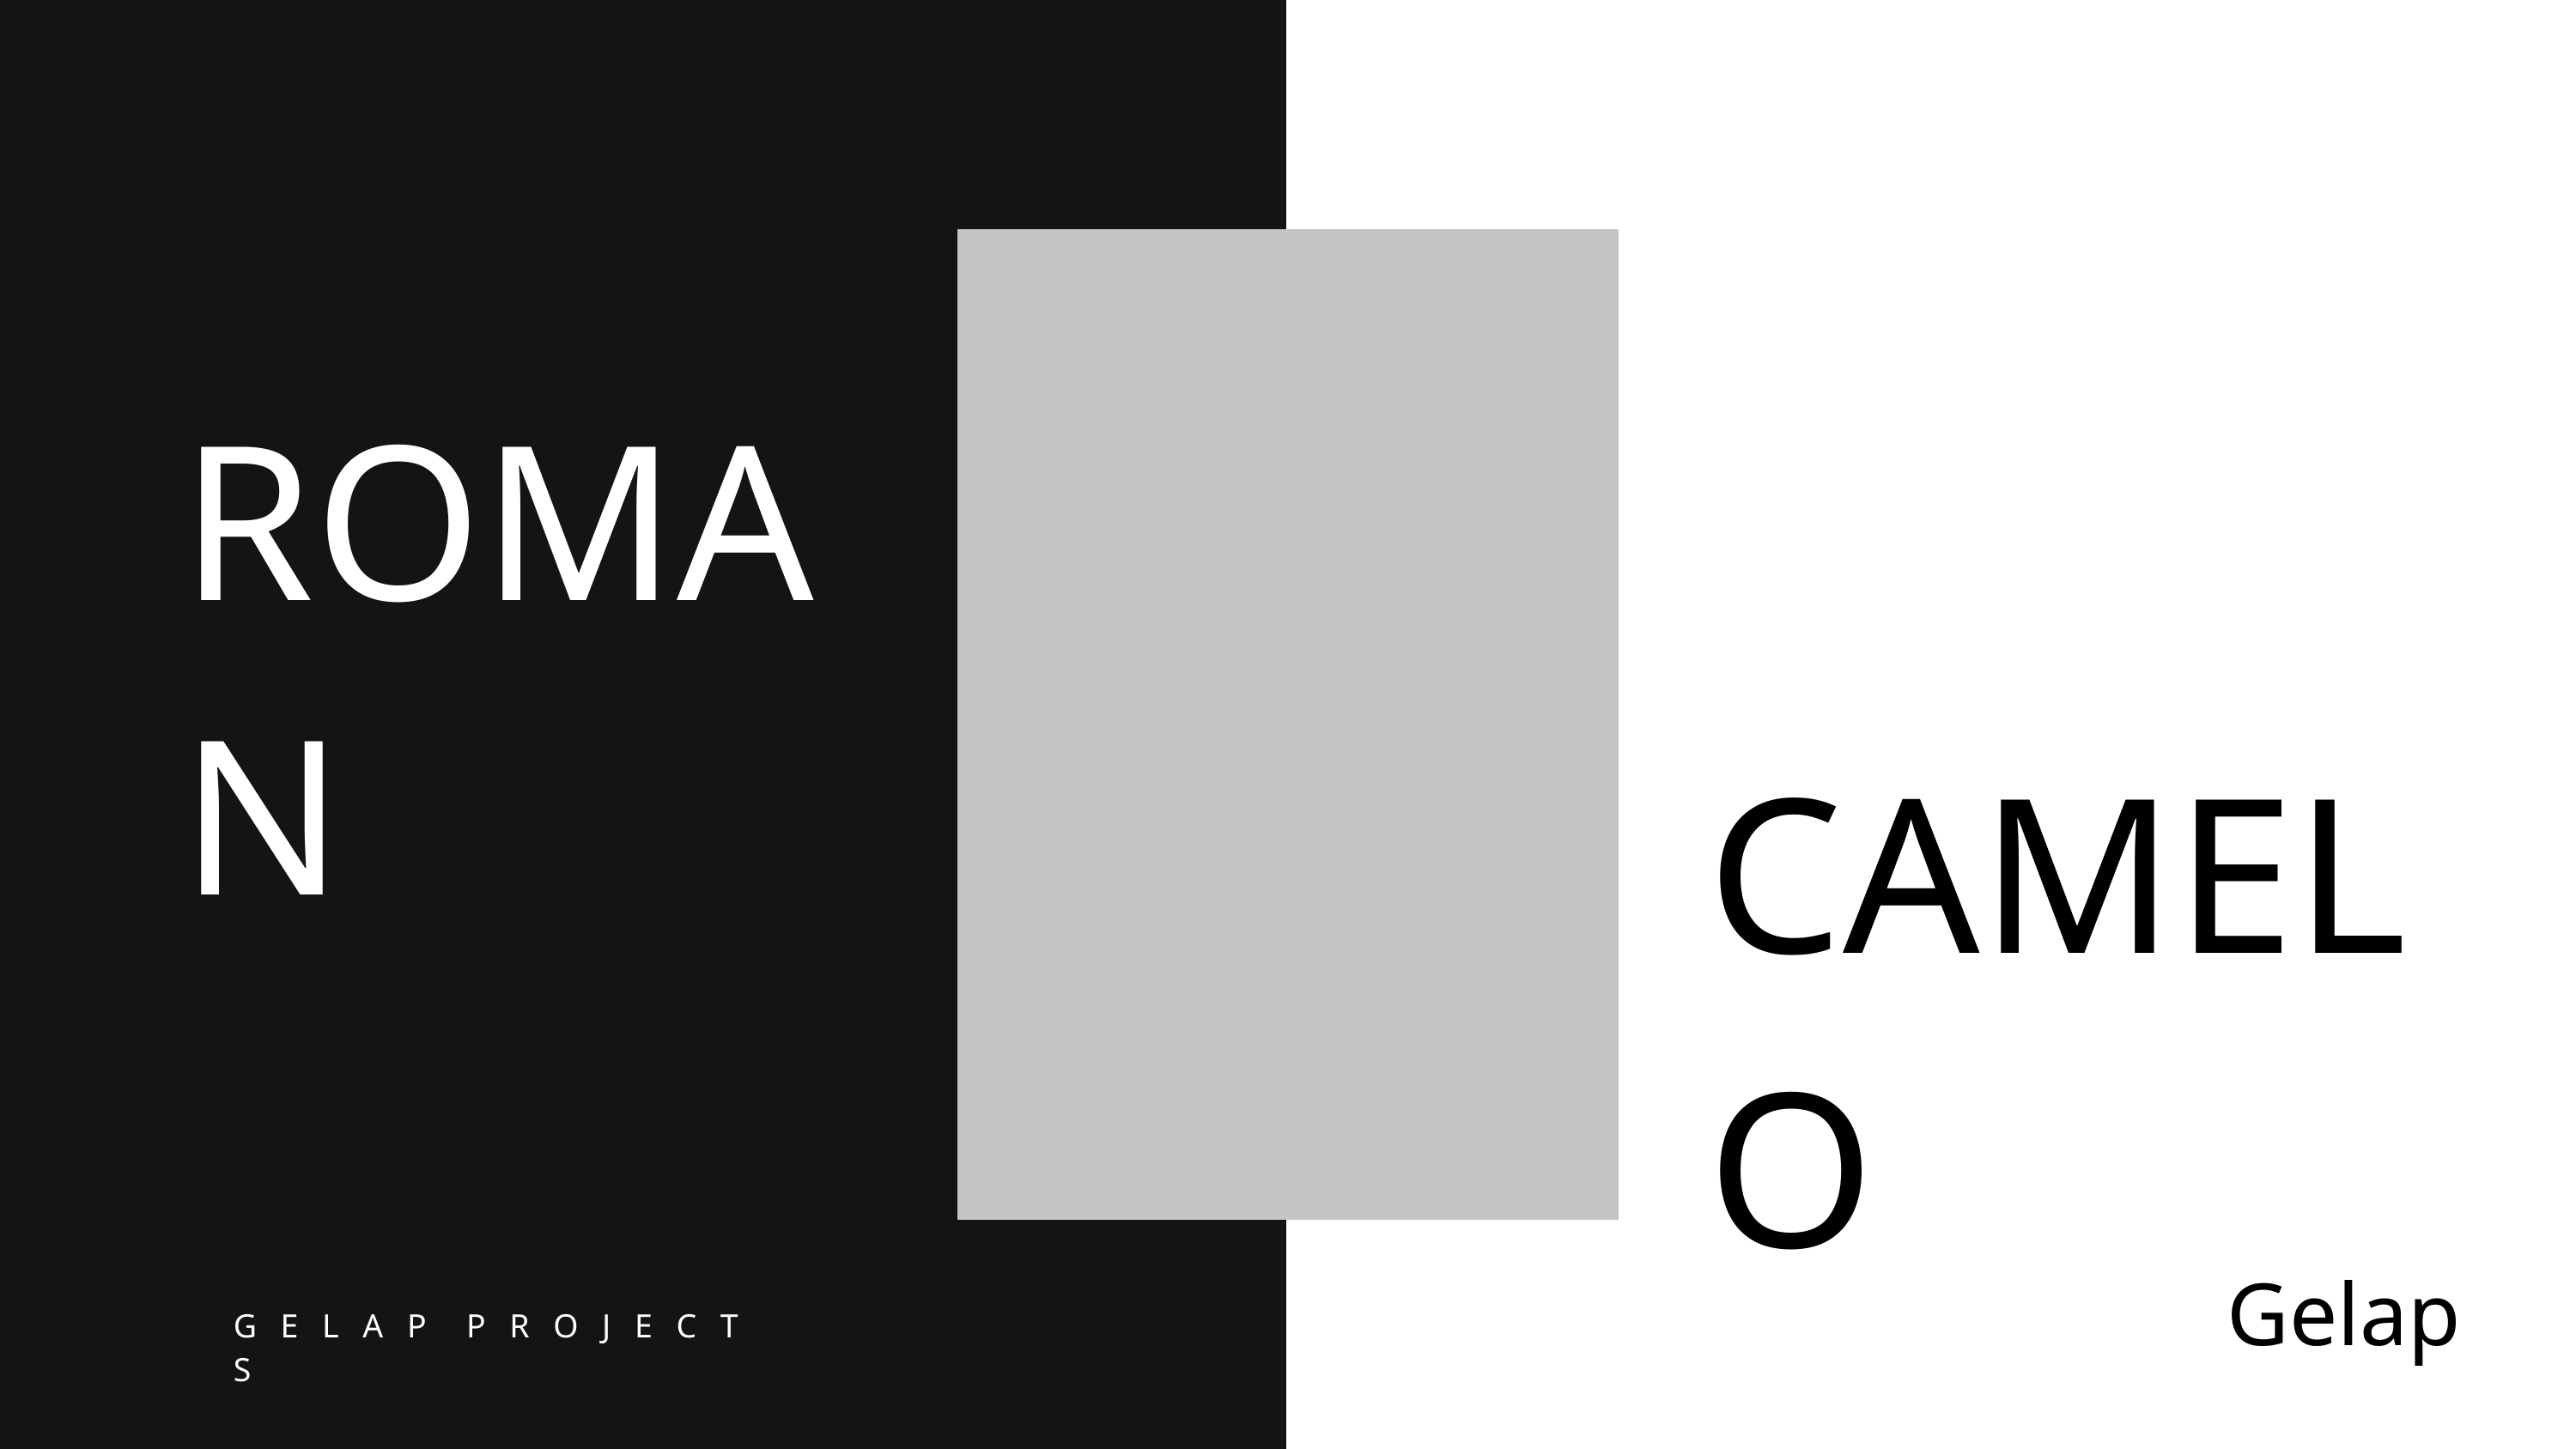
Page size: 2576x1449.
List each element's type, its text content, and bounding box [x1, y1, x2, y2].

text_box ROMAN [180, 349, 902, 644]
text_box G E L A P P R O J E C T S [233, 1300, 761, 1344]
picture [957, 0, 2576, 1449]
